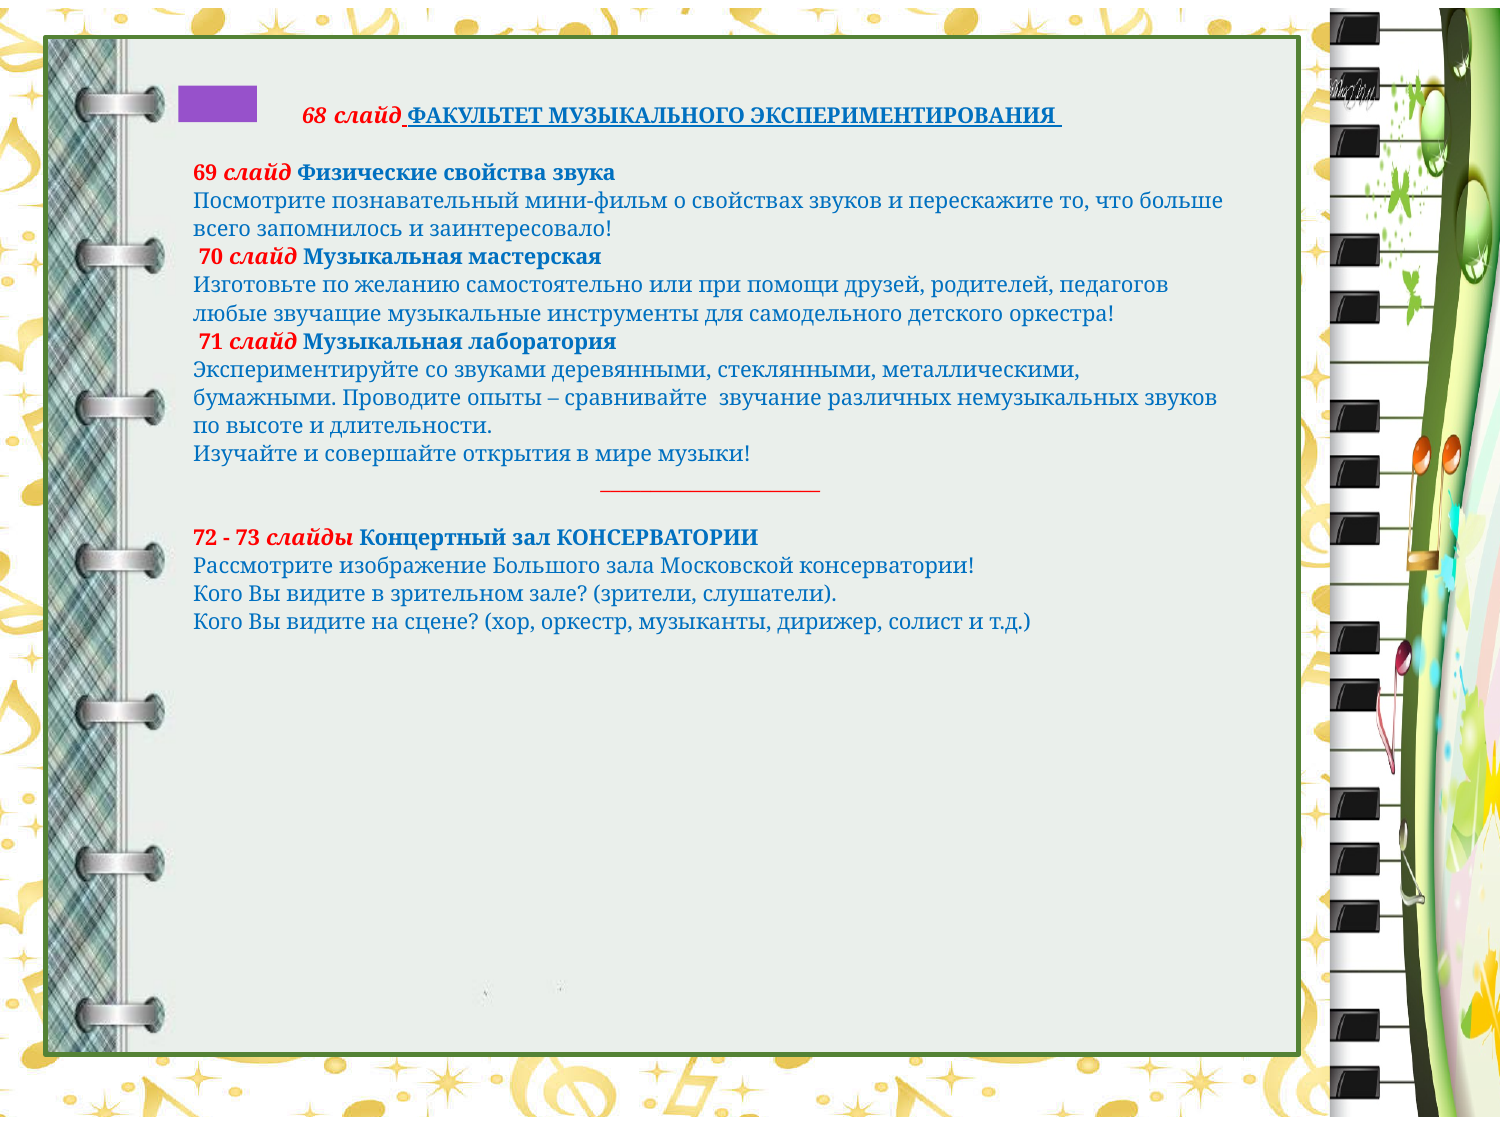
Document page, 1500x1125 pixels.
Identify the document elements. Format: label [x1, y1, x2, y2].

picture [1329, 8, 1500, 1117]
picture [47, 39, 1297, 1053]
list [0, 8, 1329, 1117]
